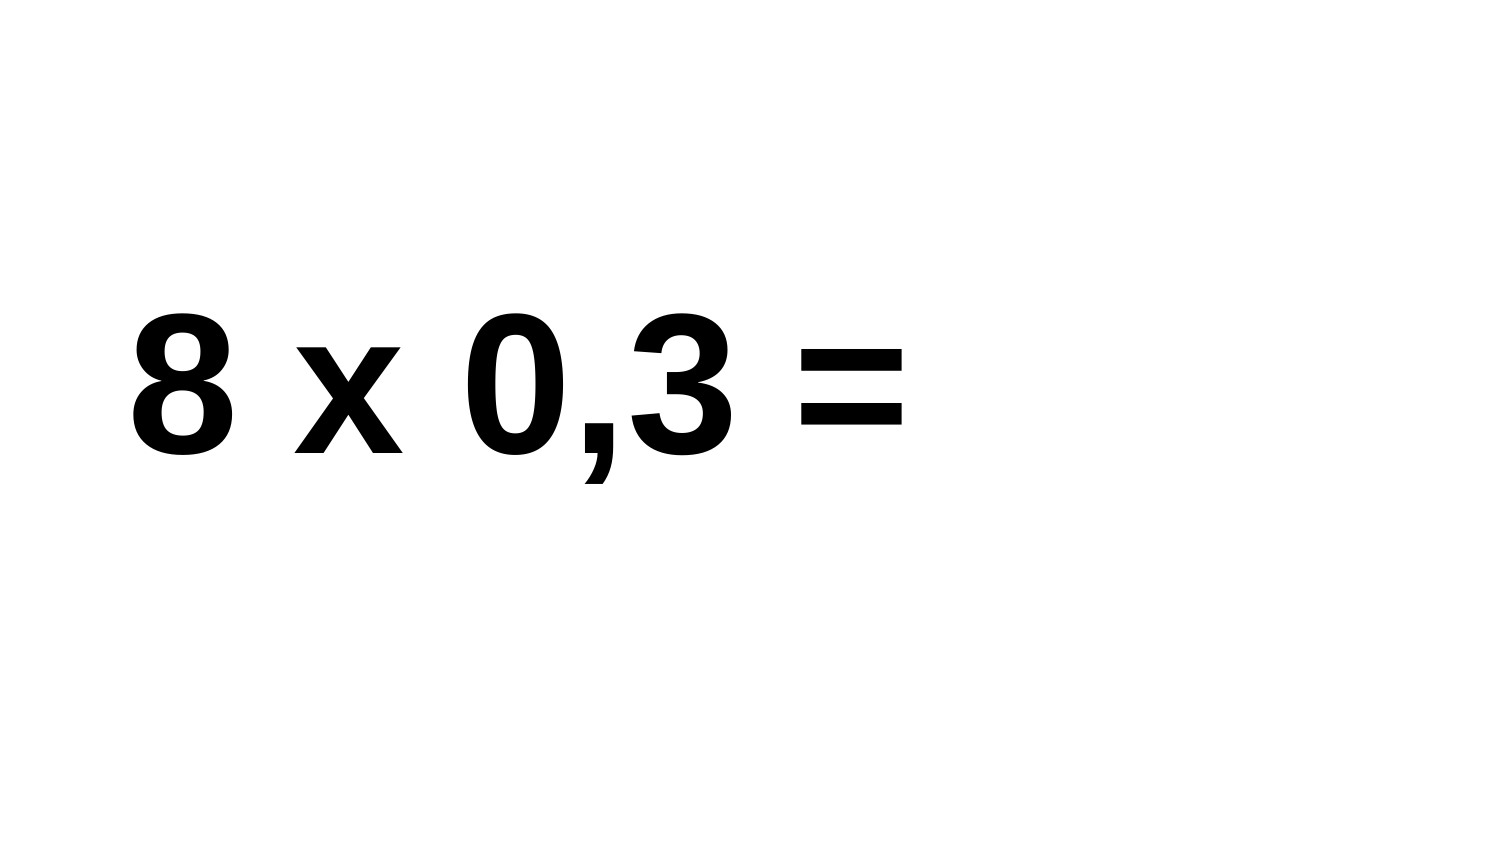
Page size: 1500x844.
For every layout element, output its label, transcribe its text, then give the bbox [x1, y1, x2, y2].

text_box 8 x 0,3 = [112, 318, 1388, 509]
